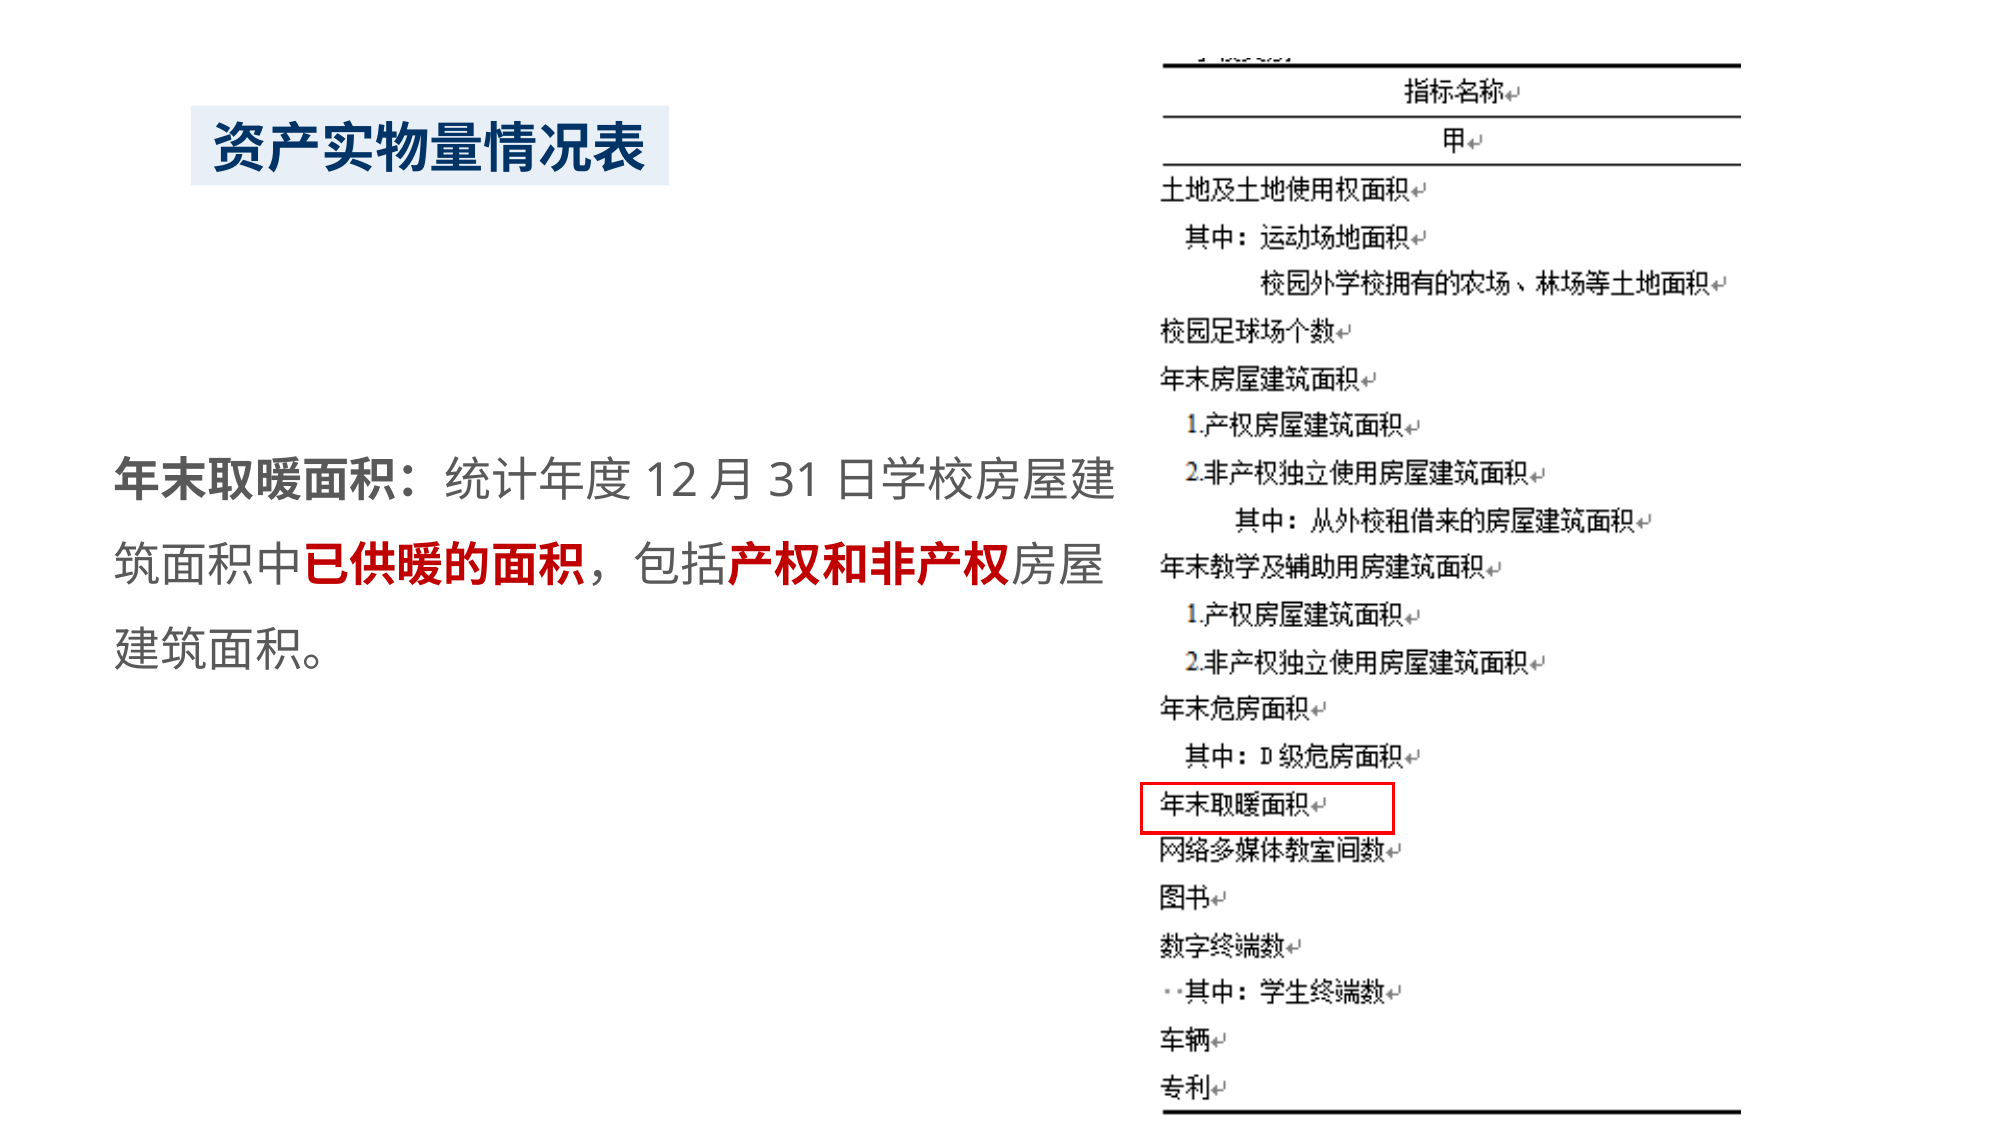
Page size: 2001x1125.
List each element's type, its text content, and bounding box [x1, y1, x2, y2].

text_box 年末取暖面积：统计年度12月31日学校房屋建筑面积中已供暖的面积，包括产权和非产权房屋建筑面积。 [86, 394, 1126, 775]
picture [1126, 58, 1741, 1122]
text_box 资产实物量情况表 [190, 105, 669, 186]
